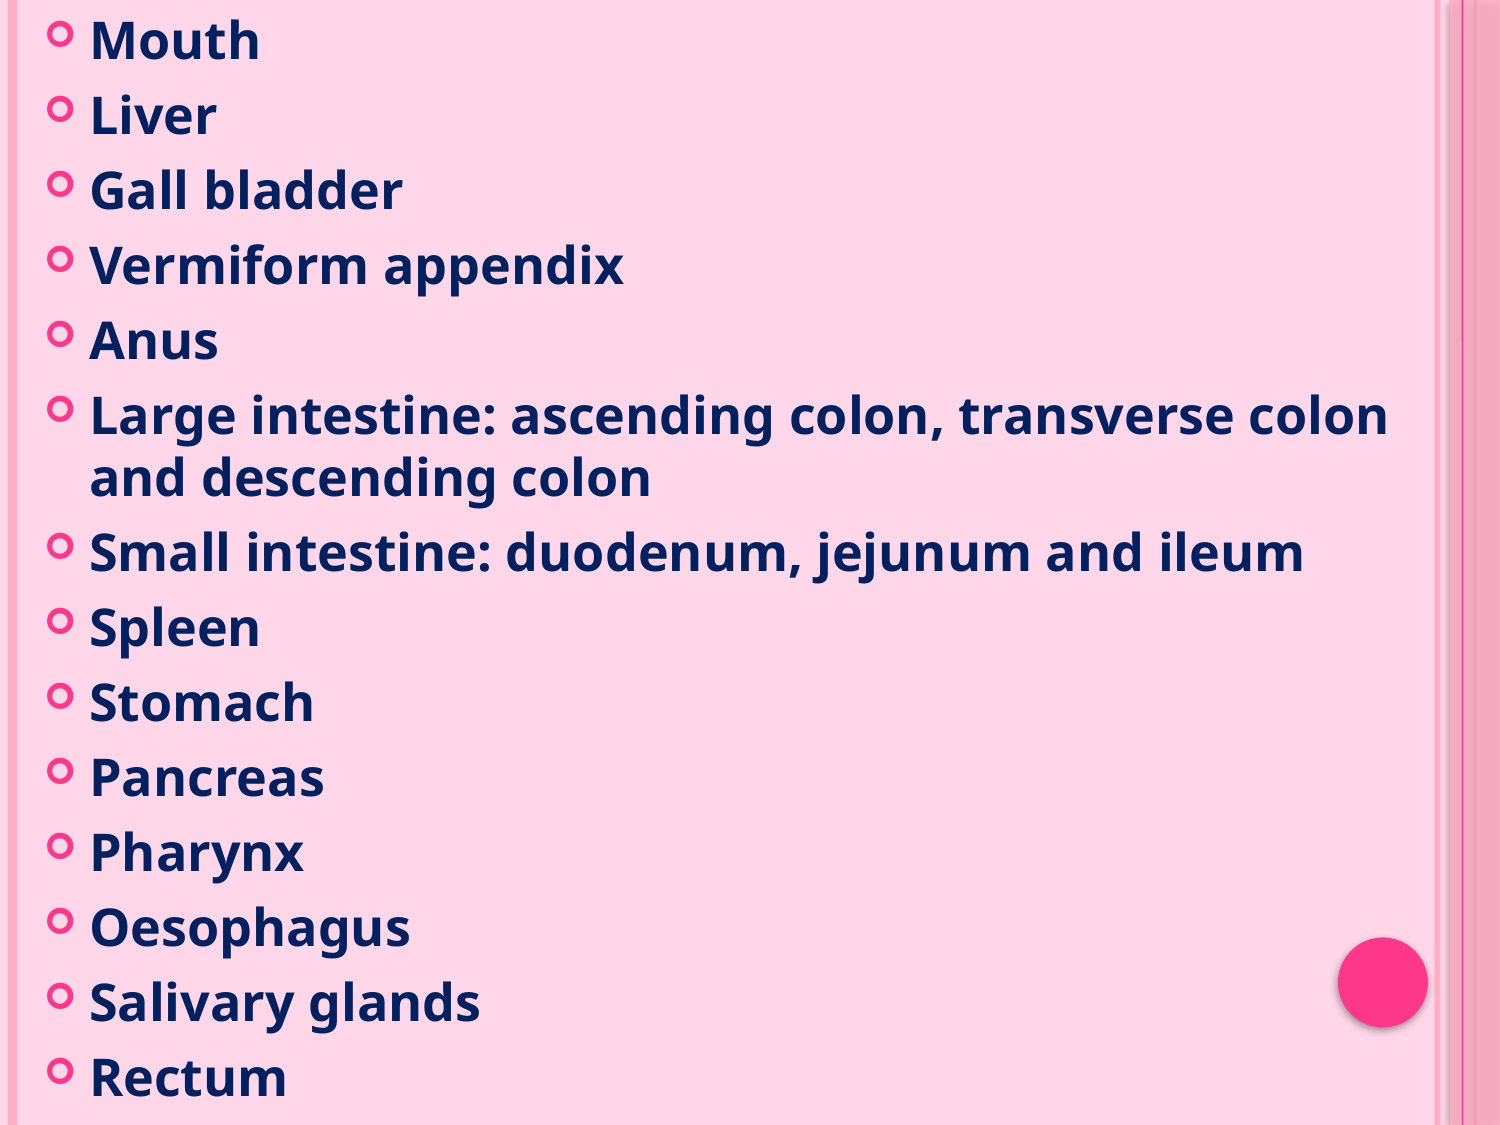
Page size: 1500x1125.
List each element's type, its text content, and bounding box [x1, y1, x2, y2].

list Mouth Liver Gall bladder Vermiform appendix Anus Large intestine: ascending colon, transverse colon and descending colon Small intestine: duodenum, jejunum and ileum Spleen Stomach Pancreas Pharynx Oesophagus Salivary glands Rectum [29, 0, 1500, 1125]
